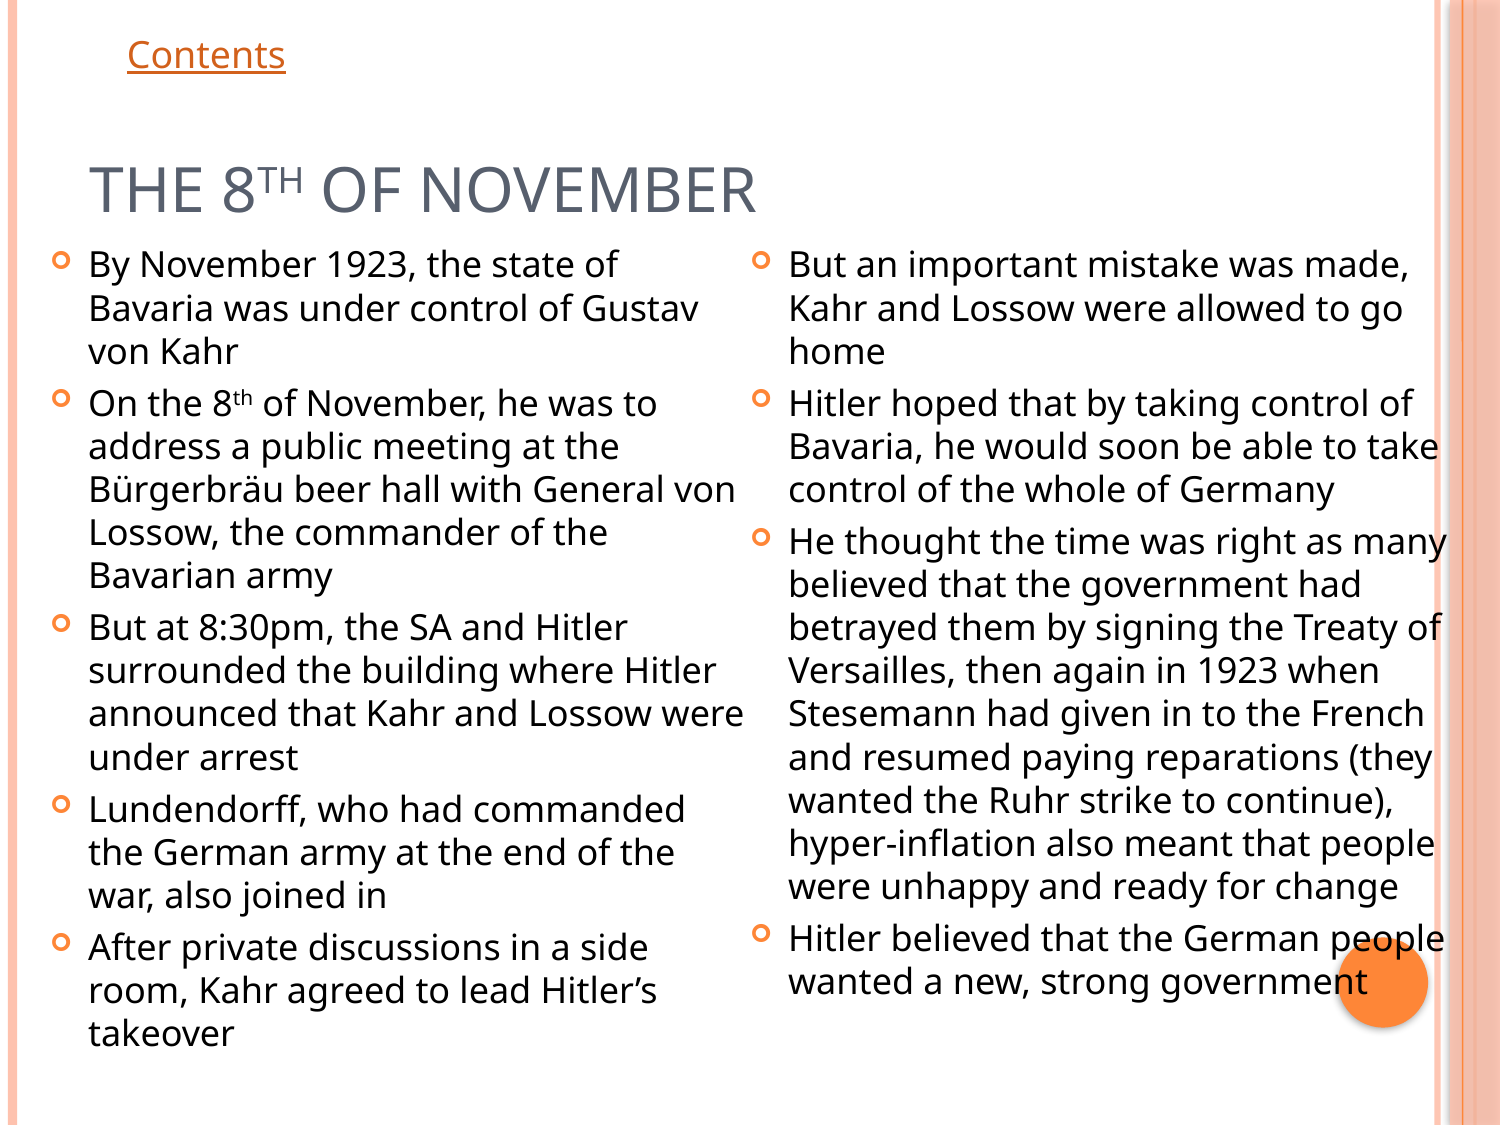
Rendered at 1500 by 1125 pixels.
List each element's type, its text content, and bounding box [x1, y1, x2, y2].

title The 8th of November [75, 45, 1300, 233]
list By November 1923, the state of Bavaria was under control of Gustav von Kahr On the 8th of November, he was to address a public meeting at the Bürgerbräu beer hall with General von Lossow, the commander of the Bavarian army But at 8:30pm, the SA and Hitler surrounded the building where Hitler announced that Kahr and Lossow were under arrest Lundendorff, who had commanded the German army at the end of the war, also joined in After private discussions in a side room, Kahr agreed to lead Hitler’s takeover But an important mistake was made, Kahr and Lossow were allowed to go home Hitler hoped that by taking control of Bavaria, he would soon be able to take control of the whole of Germany He thought the time was right as many believed that the government had betrayed them by signing the Treaty of Versailles, then again in 1923 when Stesemann had given in to the French and resumed paying reparations (they wanted the Ruhr strike to continue), hyper-inflation also meant that people were unhappy and ready for change Hitler believed that the German people wanted a new, strong government [34, 234, 1466, 1091]
